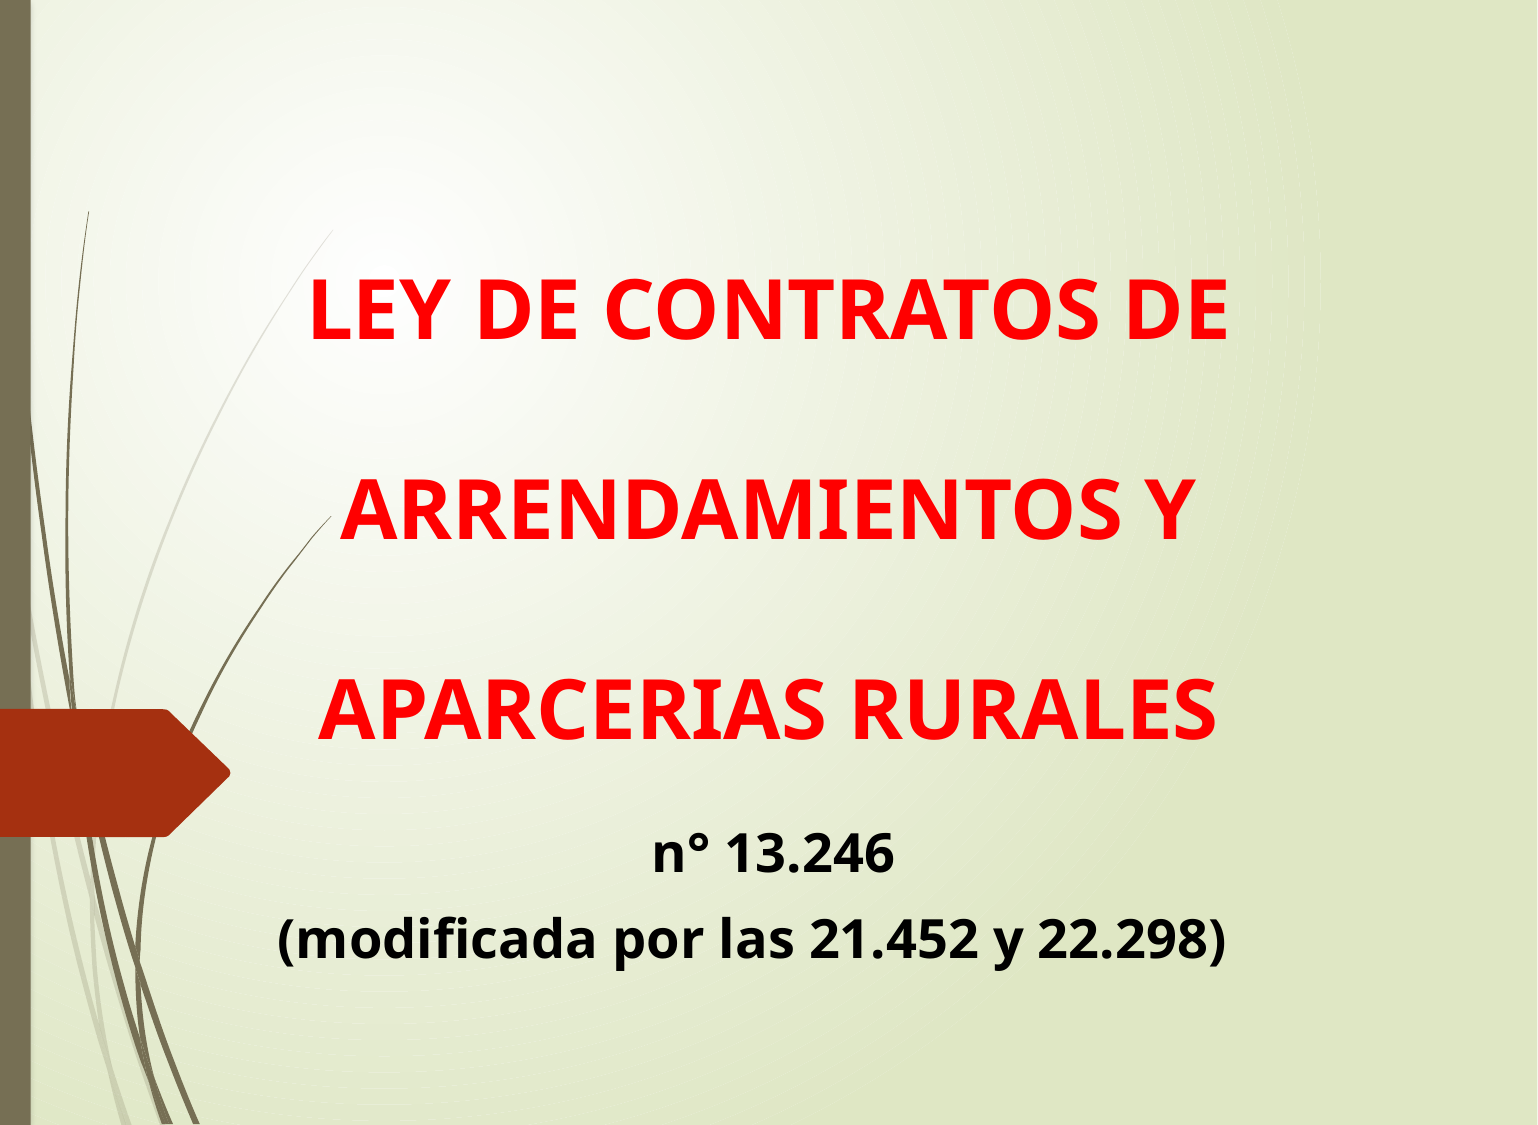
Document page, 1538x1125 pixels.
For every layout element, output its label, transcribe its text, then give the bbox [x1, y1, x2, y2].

title LEY DE CONTRATOS DE ARRENDAMIENTOS Y APARCERIAS RURALES [115, 267, 1423, 764]
subtitle n° 13.246 (modificada por las 21.452 y 22.298) [60, 810, 1502, 1000]
